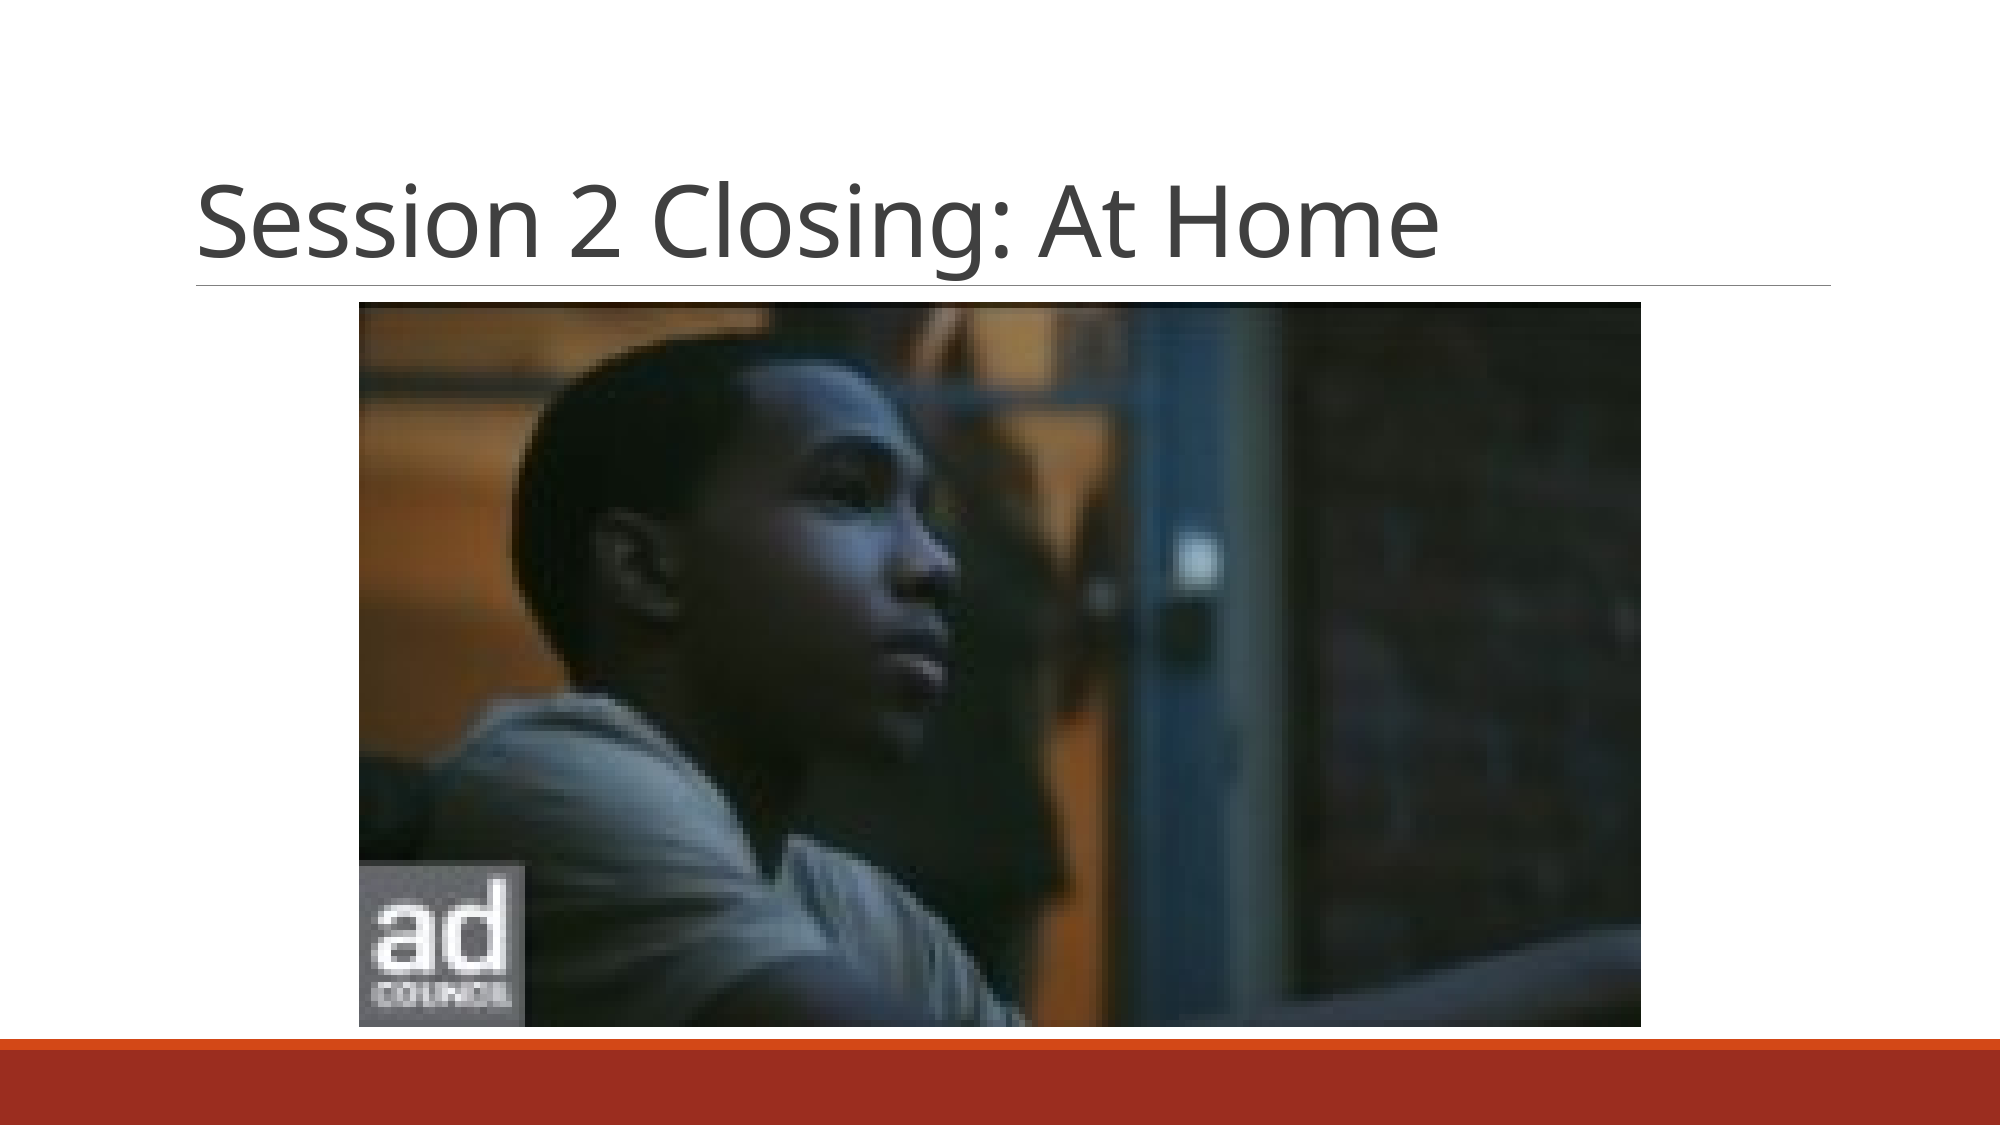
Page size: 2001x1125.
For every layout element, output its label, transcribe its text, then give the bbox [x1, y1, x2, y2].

title Session 2 Closing: At Home [180, 47, 1830, 285]
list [357, 301, 1643, 1028]
